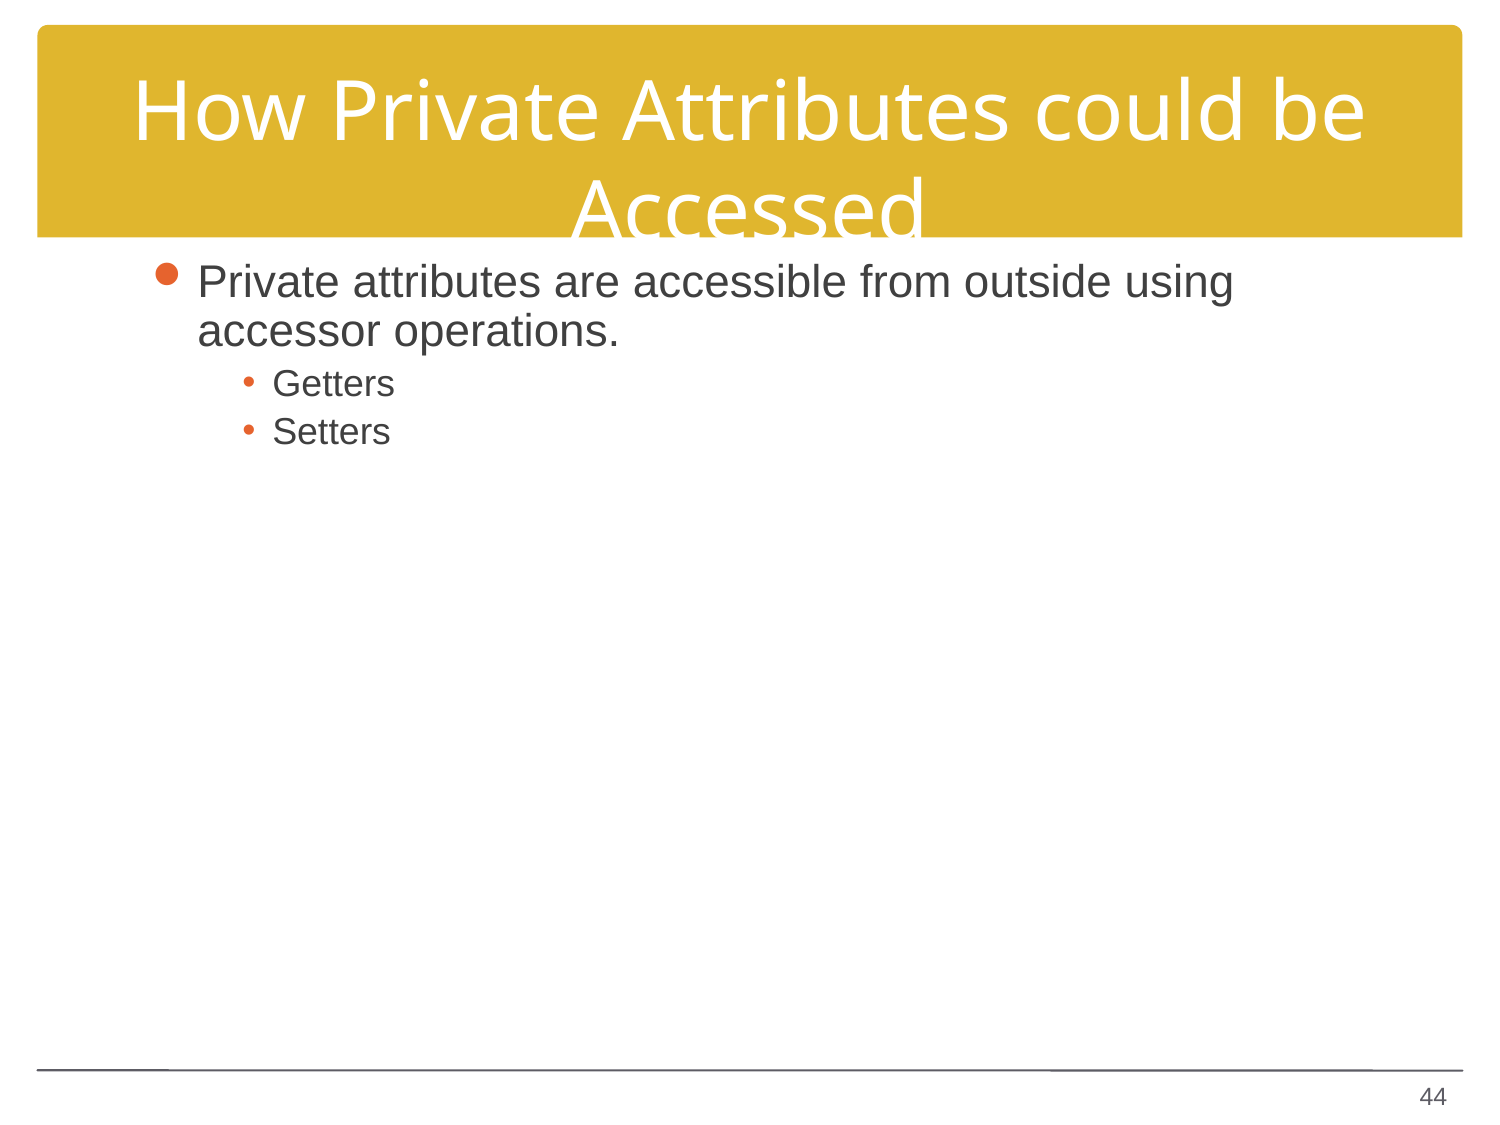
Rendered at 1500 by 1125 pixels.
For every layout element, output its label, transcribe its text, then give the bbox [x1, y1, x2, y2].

list Private attributes are accessible from outside using accessor operations. Getters Setters [137, 249, 1413, 1063]
slide_number 44 [1112, 1069, 1463, 1123]
title How Private Attributes could be Accessed [74, 82, 1426, 233]
